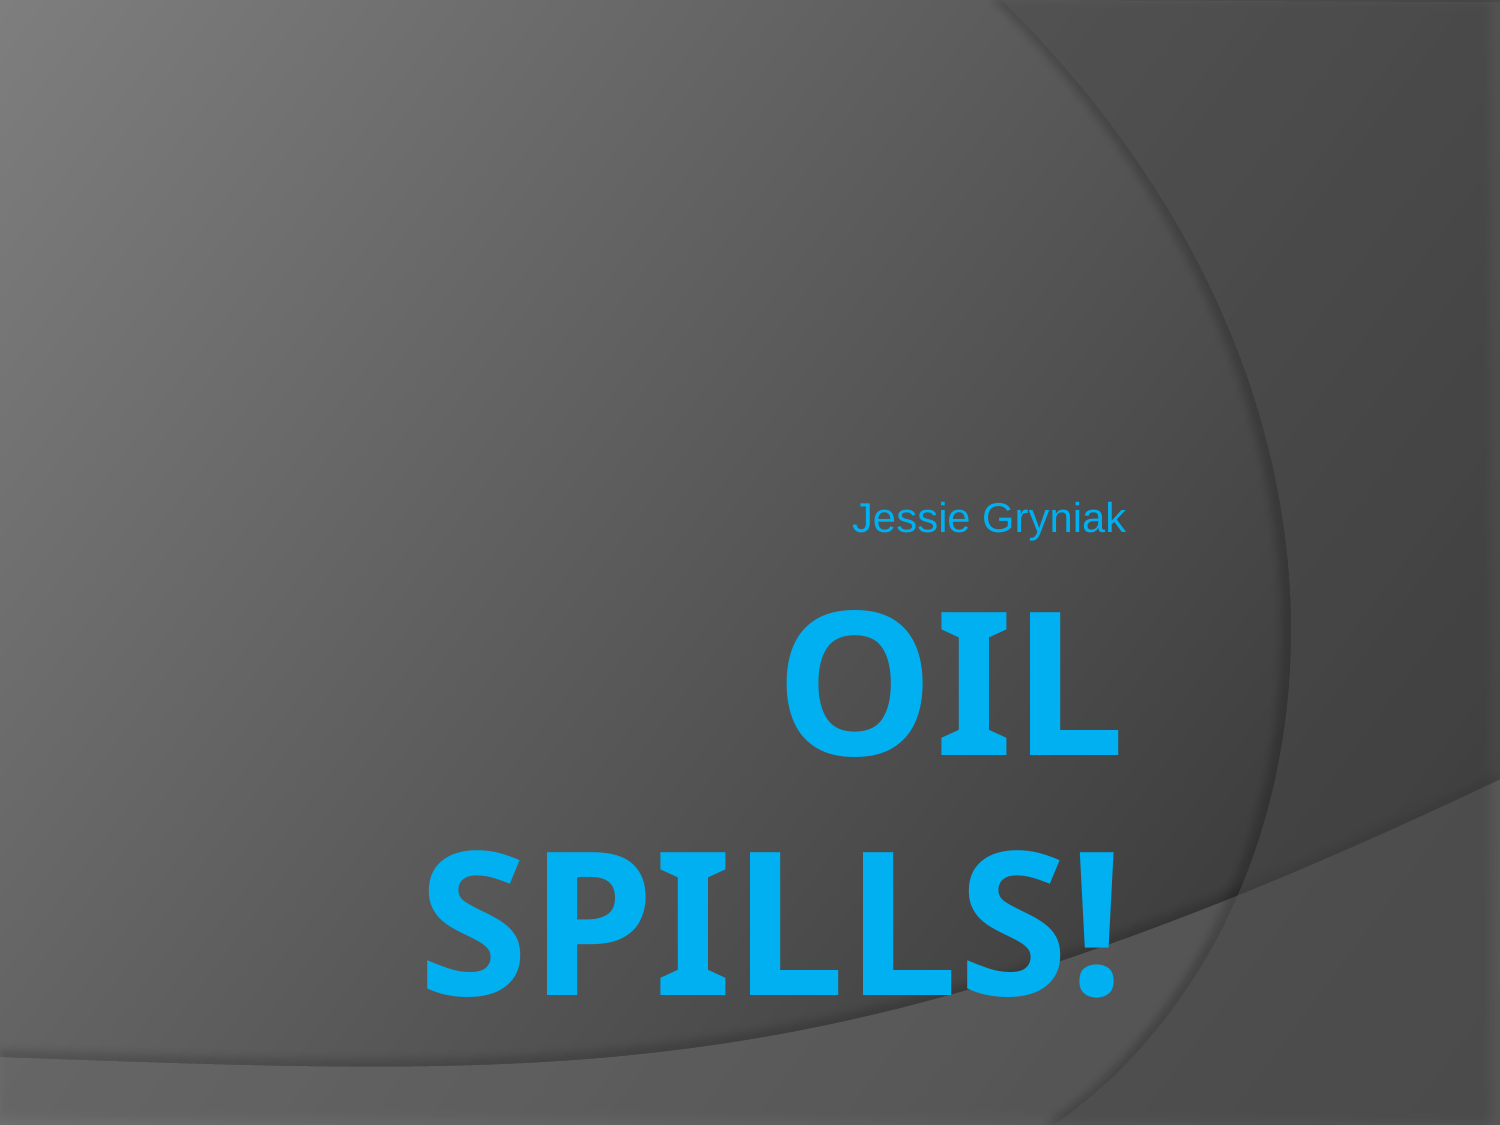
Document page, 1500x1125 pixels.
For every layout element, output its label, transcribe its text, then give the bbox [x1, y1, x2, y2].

title Oil Spills! [70, 547, 1134, 925]
subtitle Jessie Gryniak [71, 253, 1134, 541]
